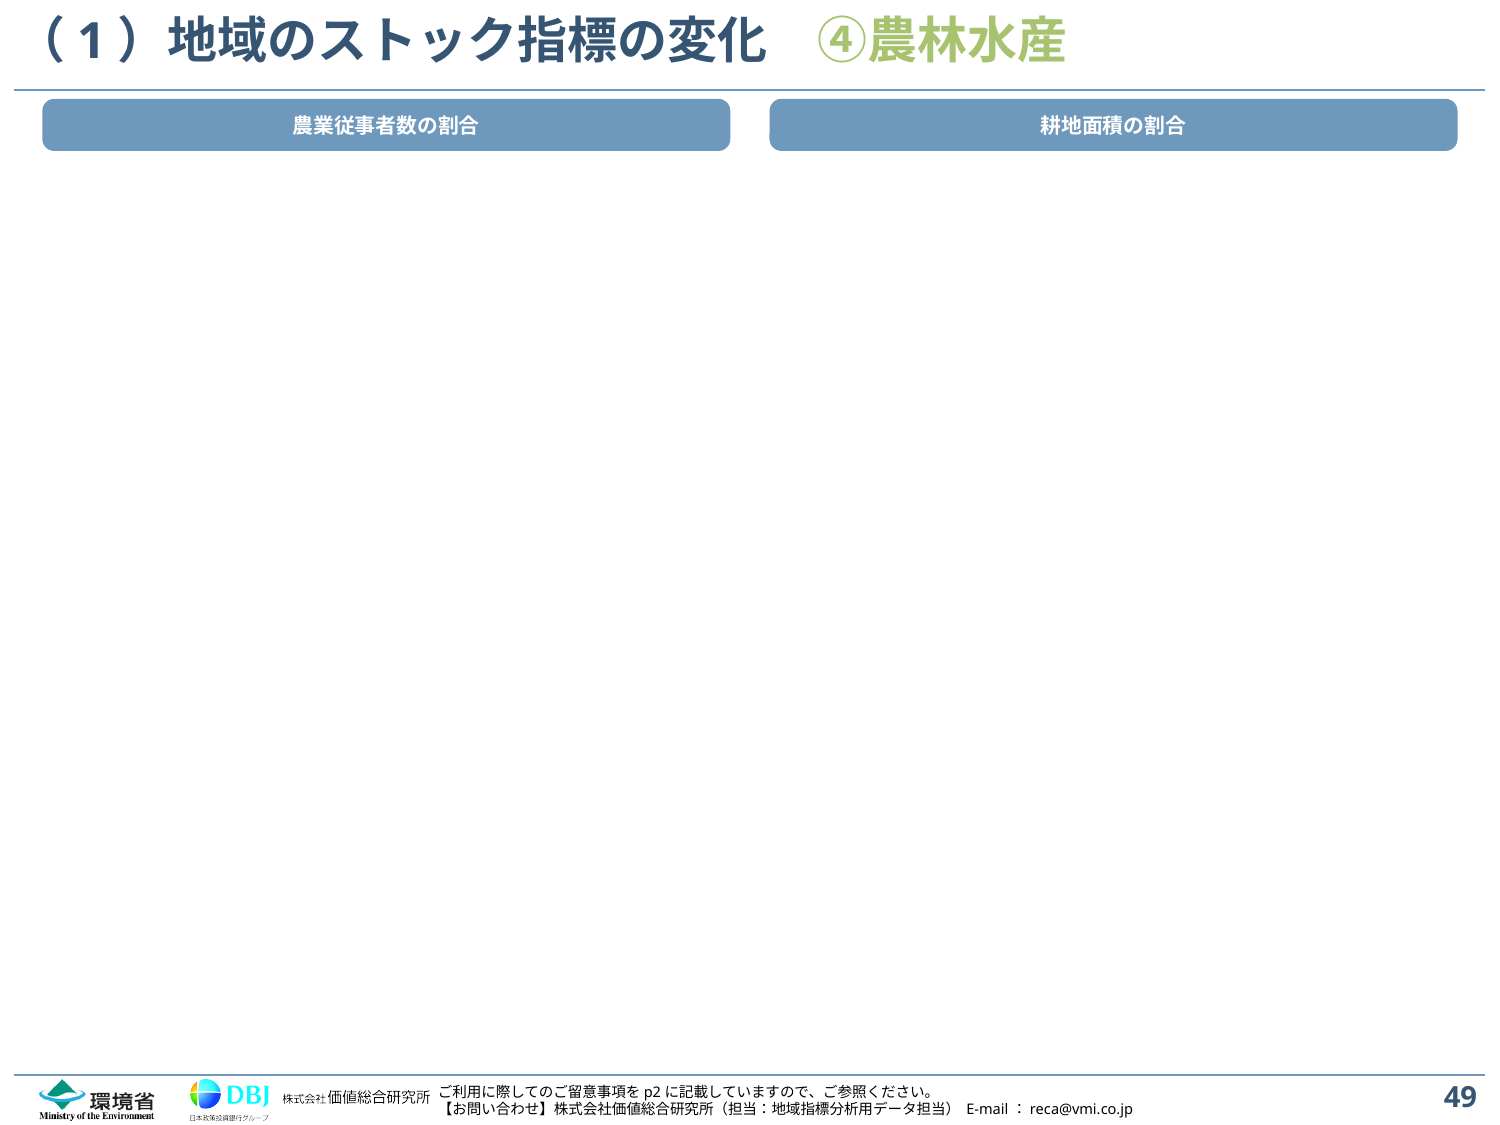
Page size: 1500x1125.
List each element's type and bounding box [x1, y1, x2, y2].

text_box [42, 98, 731, 151]
picture [186, 1076, 434, 1125]
text_box [769, 98, 1458, 151]
picture [36, 1079, 157, 1124]
slide_number [1427, 1070, 1493, 1112]
title [0, 0, 1500, 87]
